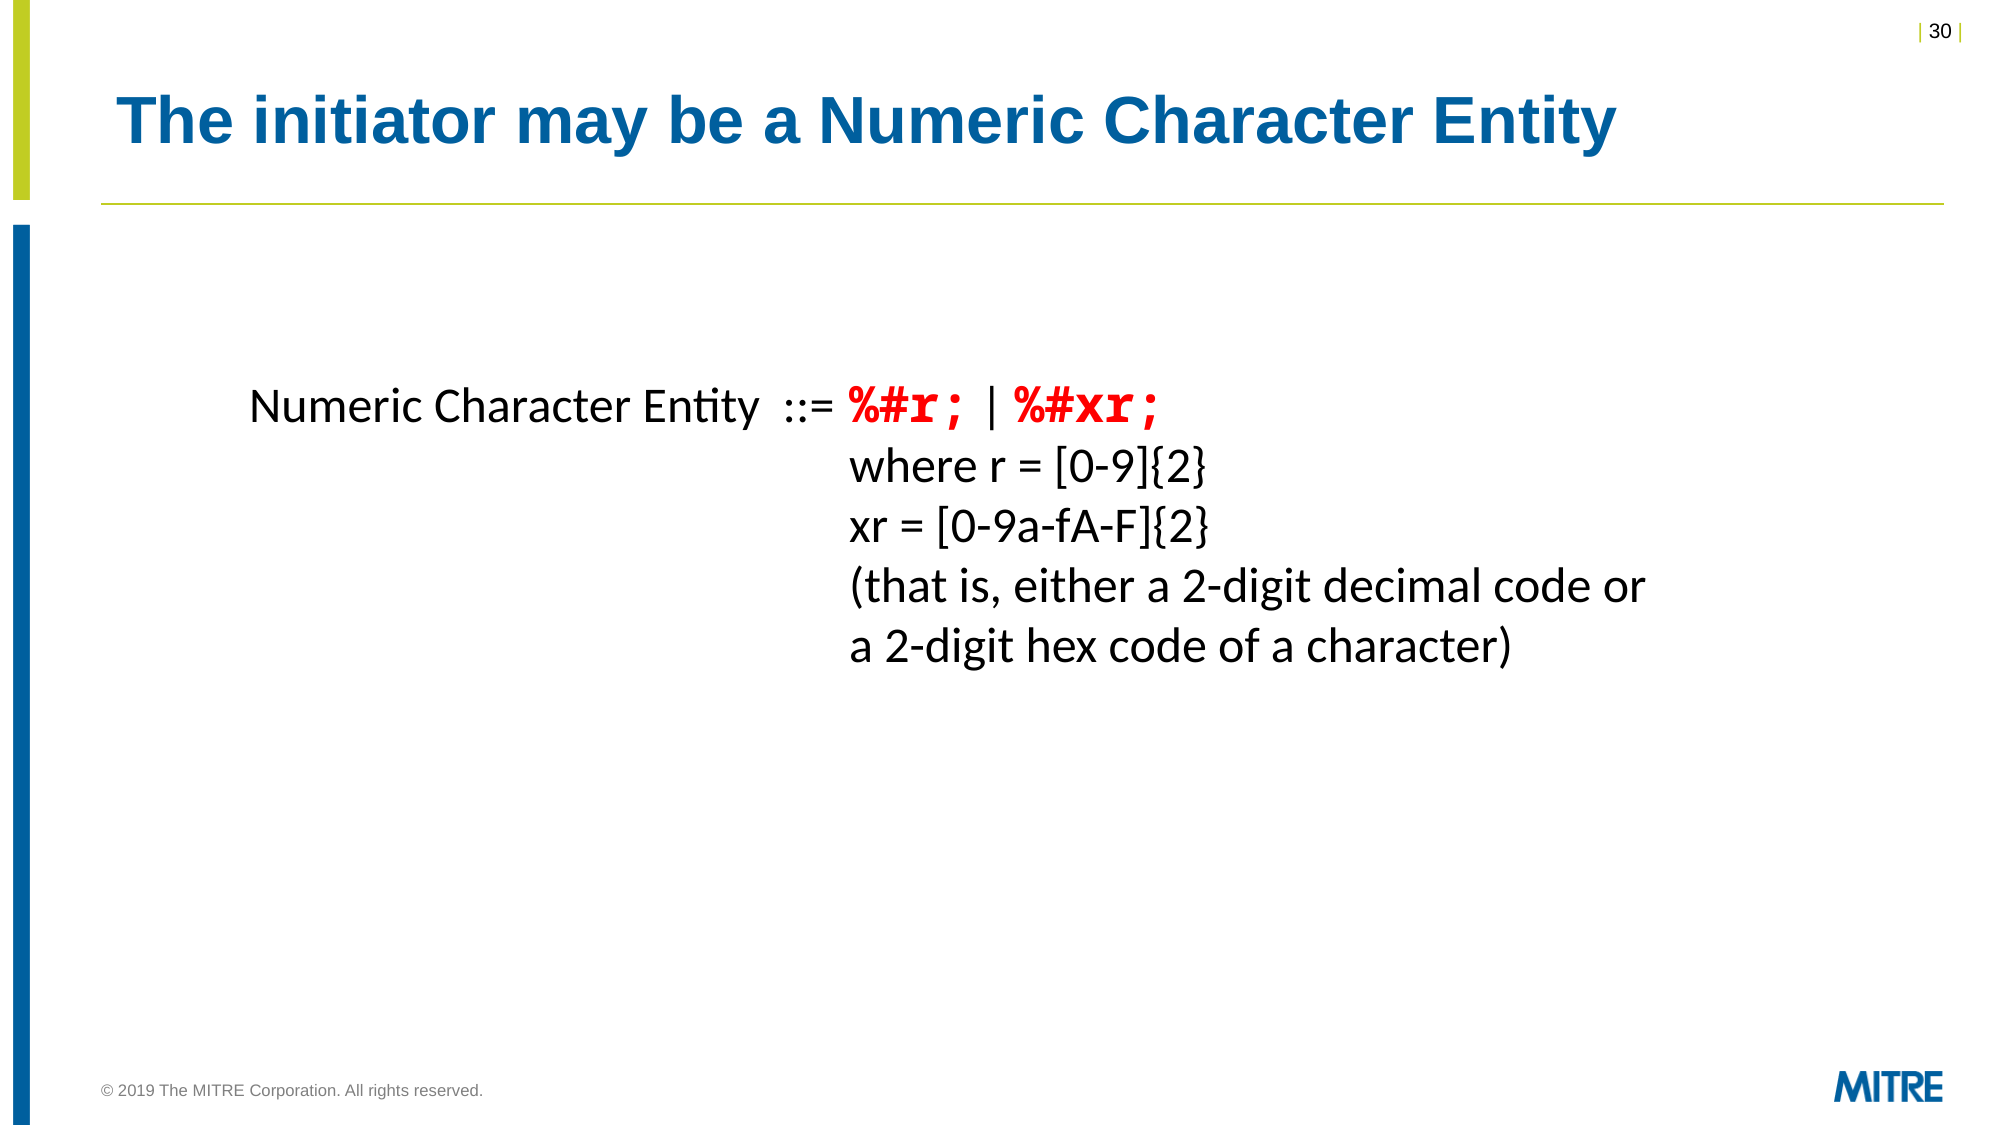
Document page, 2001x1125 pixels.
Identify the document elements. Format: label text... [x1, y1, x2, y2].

footer © 2019 The MITRE Corporation. All rights reserved. [101, 1069, 1338, 1110]
text_box Numeric Character Entity ::= %#r; | %#xr; where r = [0-9]{2} xr = [0-9a-fA-F]{2} (that is, either a 2-digit decimal code or a 2-digit hex code of a character) [234, 365, 1674, 681]
picture [1834, 1068, 1945, 1109]
title The initiator may be a Numeric Character Entity [101, 60, 1945, 184]
